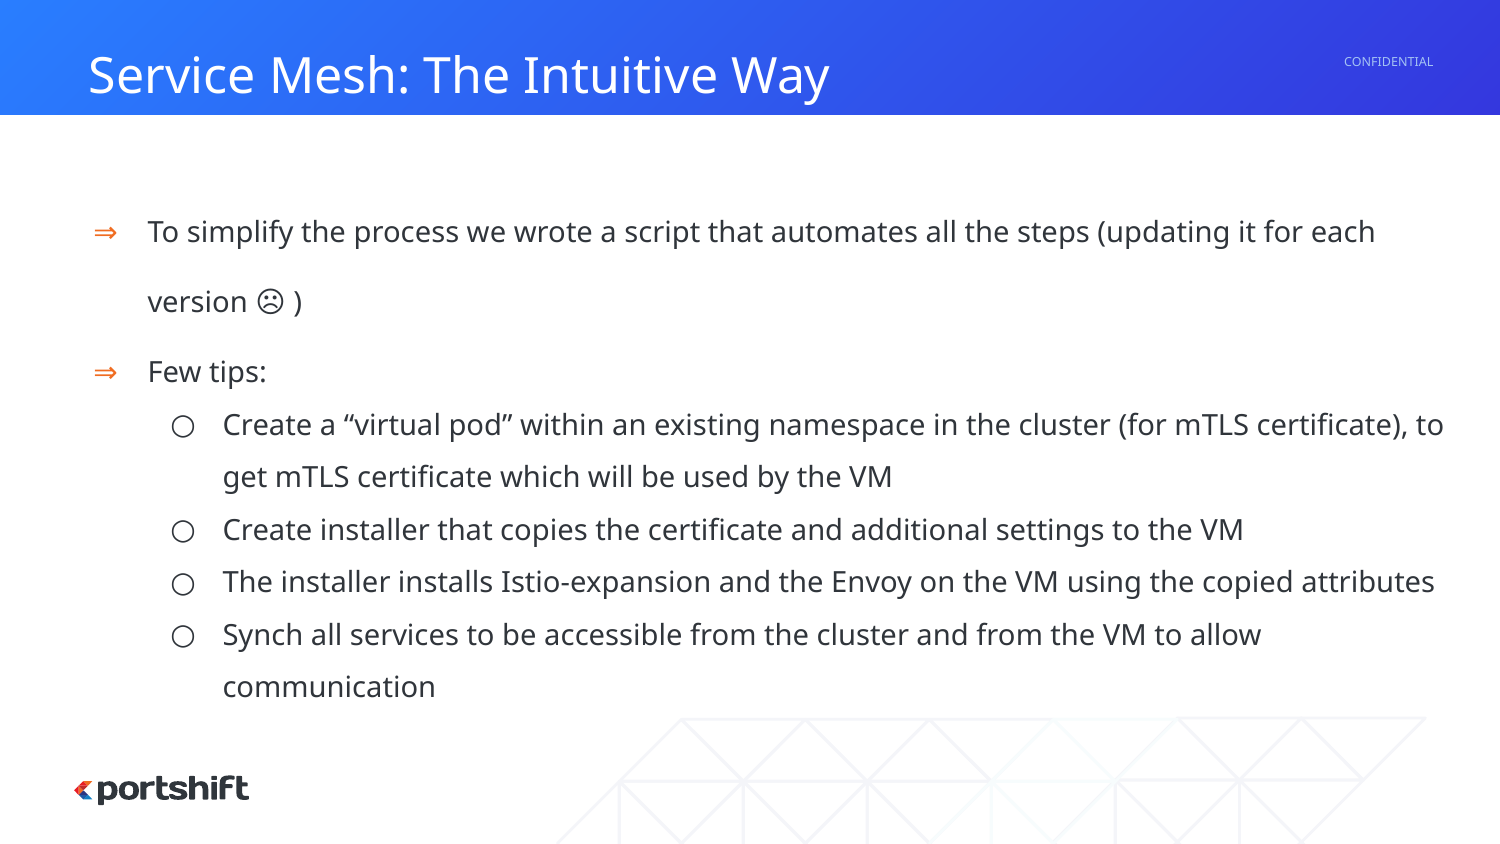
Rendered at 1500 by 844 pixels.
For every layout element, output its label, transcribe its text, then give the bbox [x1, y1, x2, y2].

text_box Service Mesh: The Intuitive Way [74, 19, 1303, 115]
text_box To simplify the process we wrote a script that automates all the steps (updating it for each version ☹ ) Few tips: Create a “virtual pod” within an existing namespace in the cluster (for mTLS certificate), to get mTLS certificate which will be used by the VM Create installer that copies the certificate and additional settings to the VM The installer installs Istio-expansion and the Envoy on the VM using the copied attributes Synch all services to be accessible from the cluster and from the VM to allow communication [57, 163, 1484, 772]
